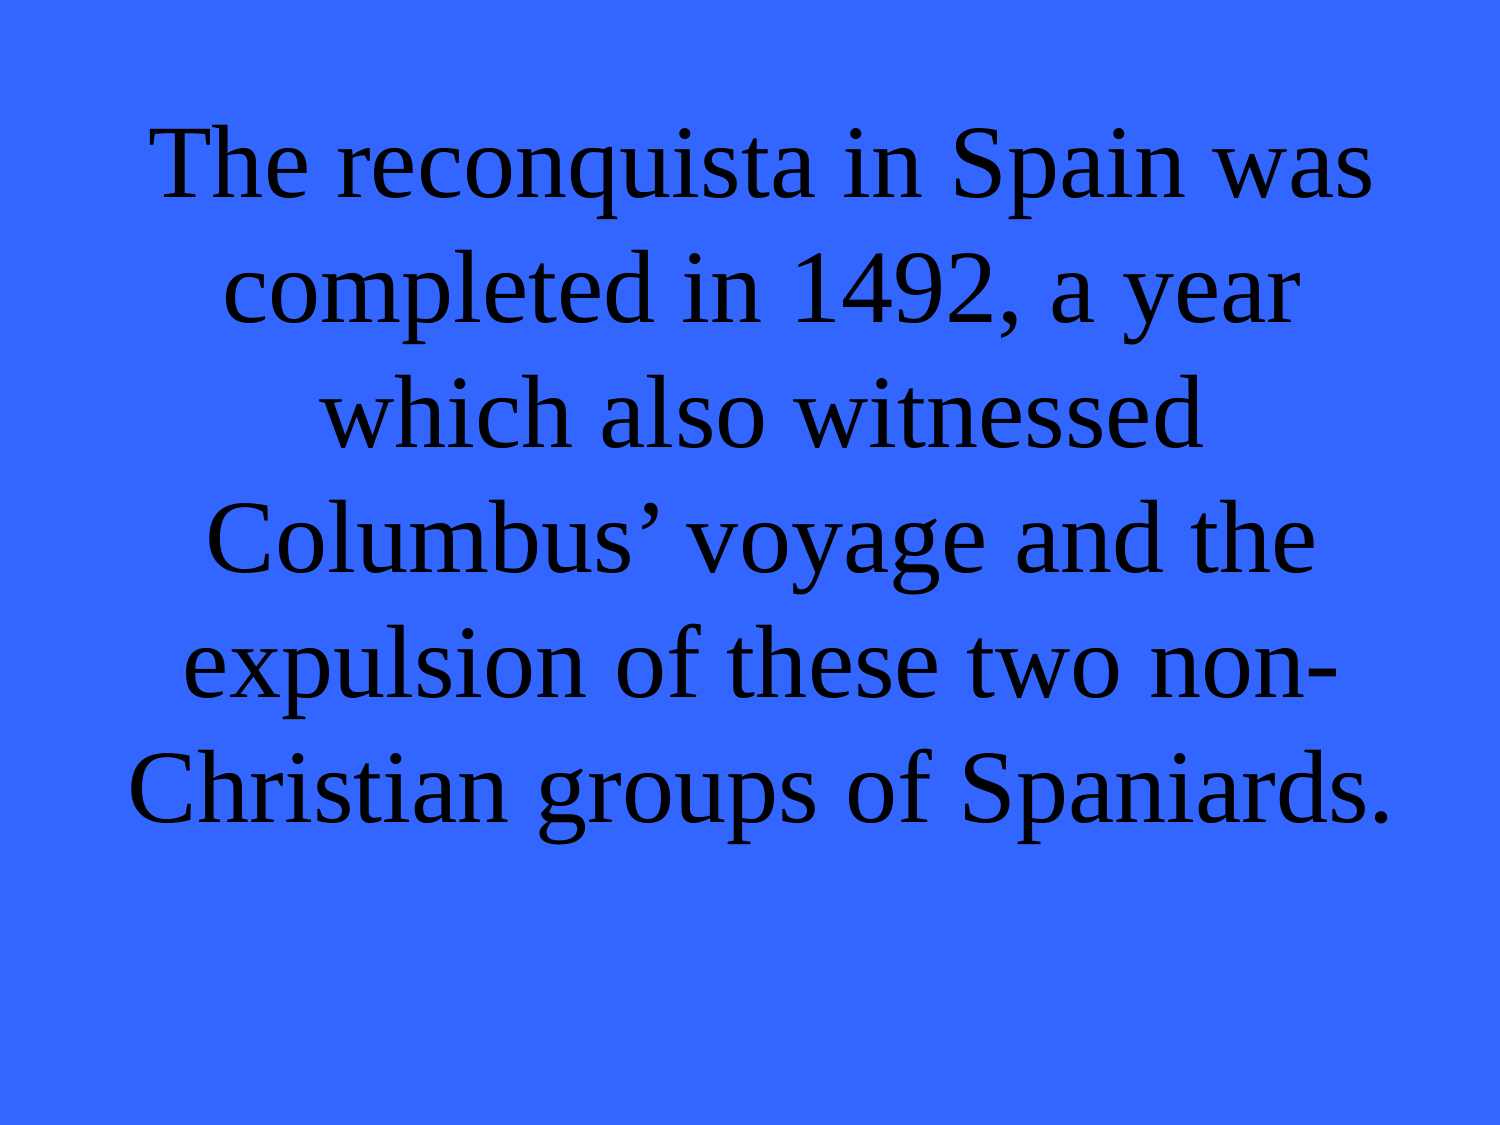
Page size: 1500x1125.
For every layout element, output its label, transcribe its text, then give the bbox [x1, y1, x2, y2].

title The reconquista in Spain was completed in 1492, a year which also witnessed Columbus’ voyage and the expulsion of these two non-Christian groups of Spaniards. [87, 99, 1438, 838]
